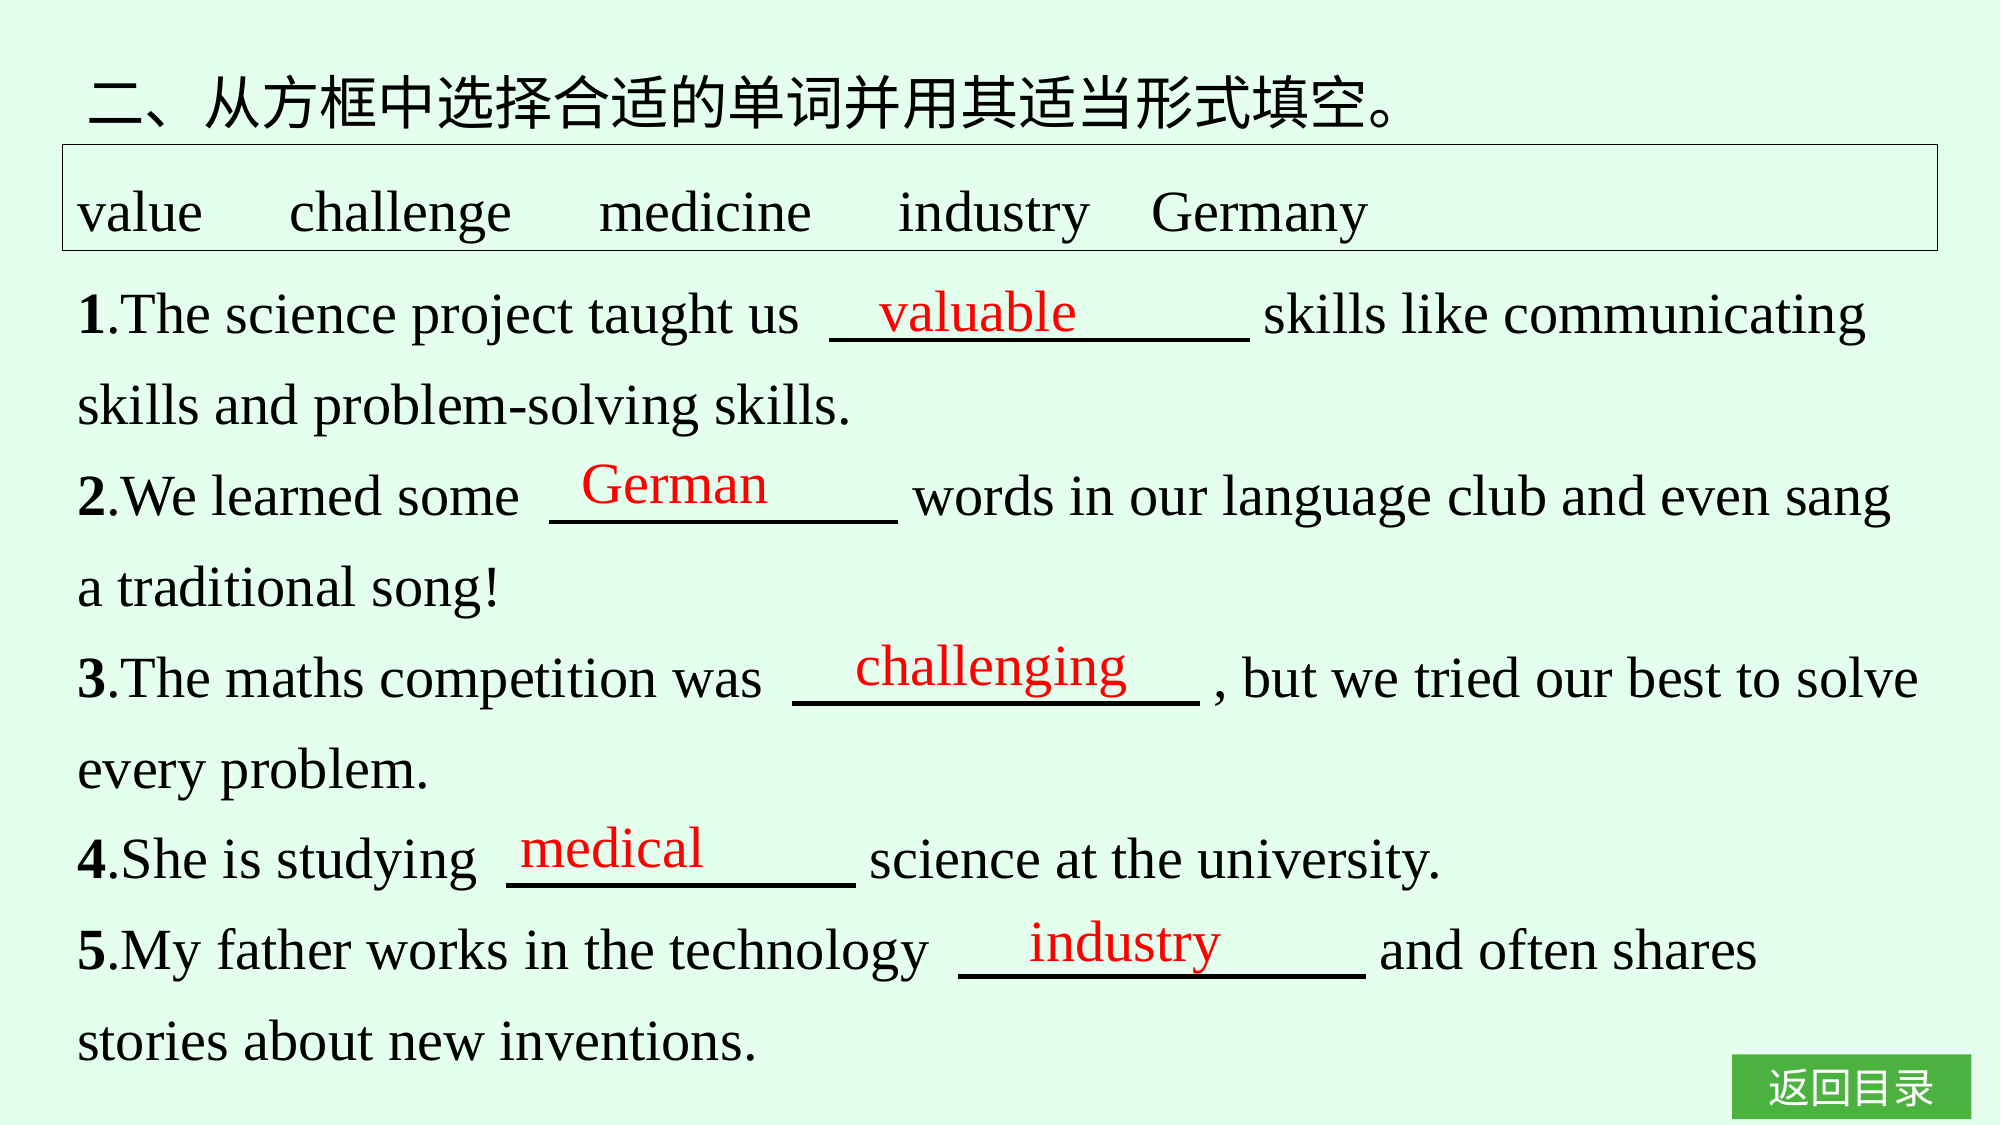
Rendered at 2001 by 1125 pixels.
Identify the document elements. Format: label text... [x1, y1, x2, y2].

text_box 1.The science project taught us skills like communicating skills and problem-solving skills. 2.We learned some words in our language club and even sang a traditional song! 3.The maths competition was , but we tried our best to solve every problem. 4.She is studying science at the university. 5.My father works in the technology and often shares stories about new inventions. [62, 246, 1938, 1080]
text_box value challenge medicine industry Germany [62, 144, 1938, 246]
text_box medical [505, 787, 720, 887]
text_box German [566, 423, 784, 523]
text_box 二、从方框中选择合适的单词并用其适当形式填空。 [71, 37, 1455, 144]
text_box industry [1015, 882, 1237, 981]
text_box valuable [864, 251, 1164, 351]
text_box challenging [841, 605, 1144, 705]
